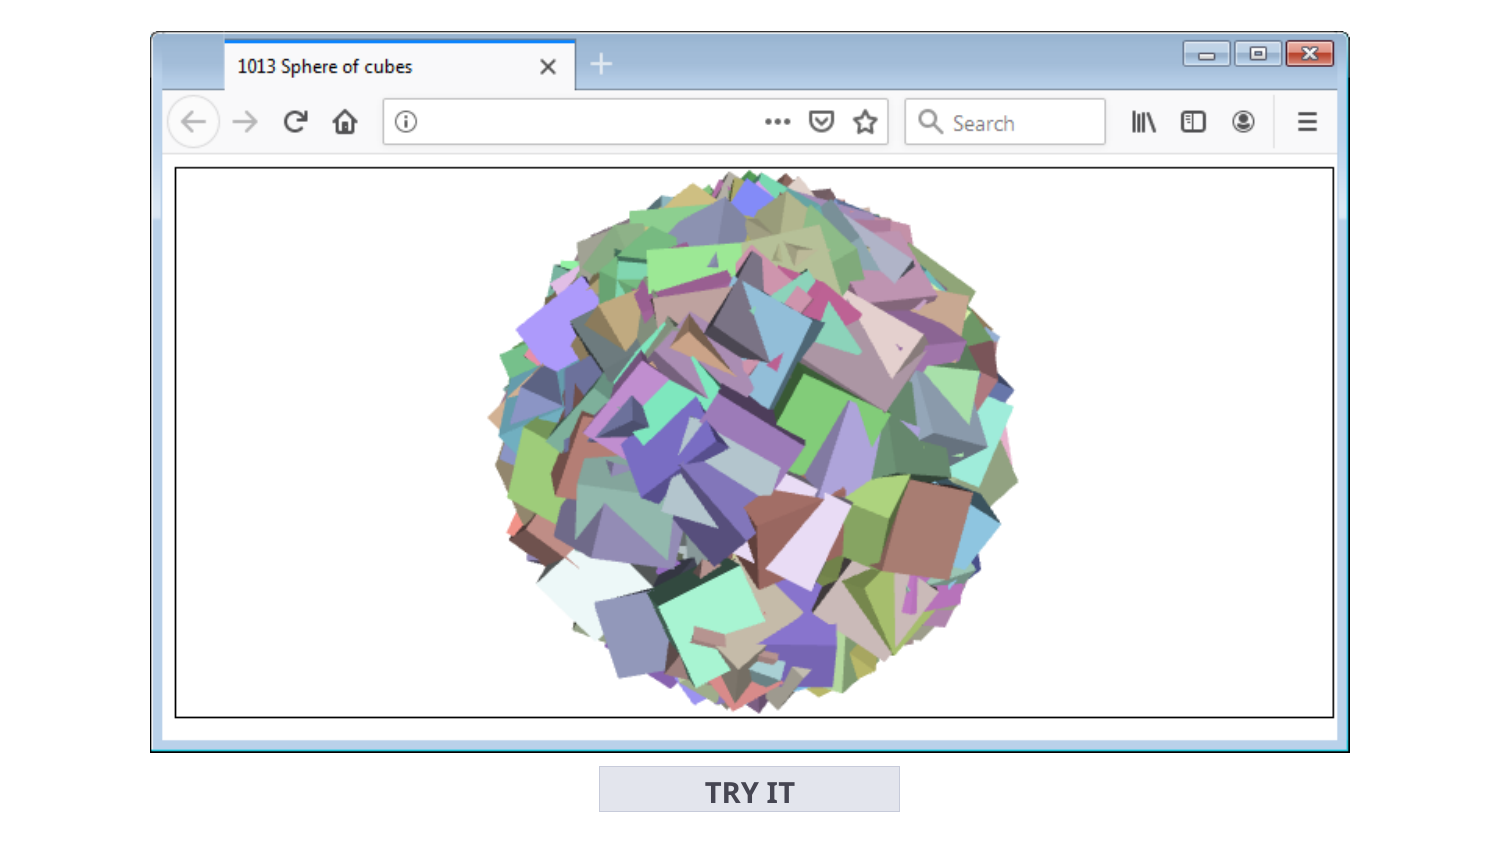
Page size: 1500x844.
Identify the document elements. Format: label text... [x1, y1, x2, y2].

text_box TRY IT [599, 766, 900, 812]
picture [149, 31, 1351, 753]
